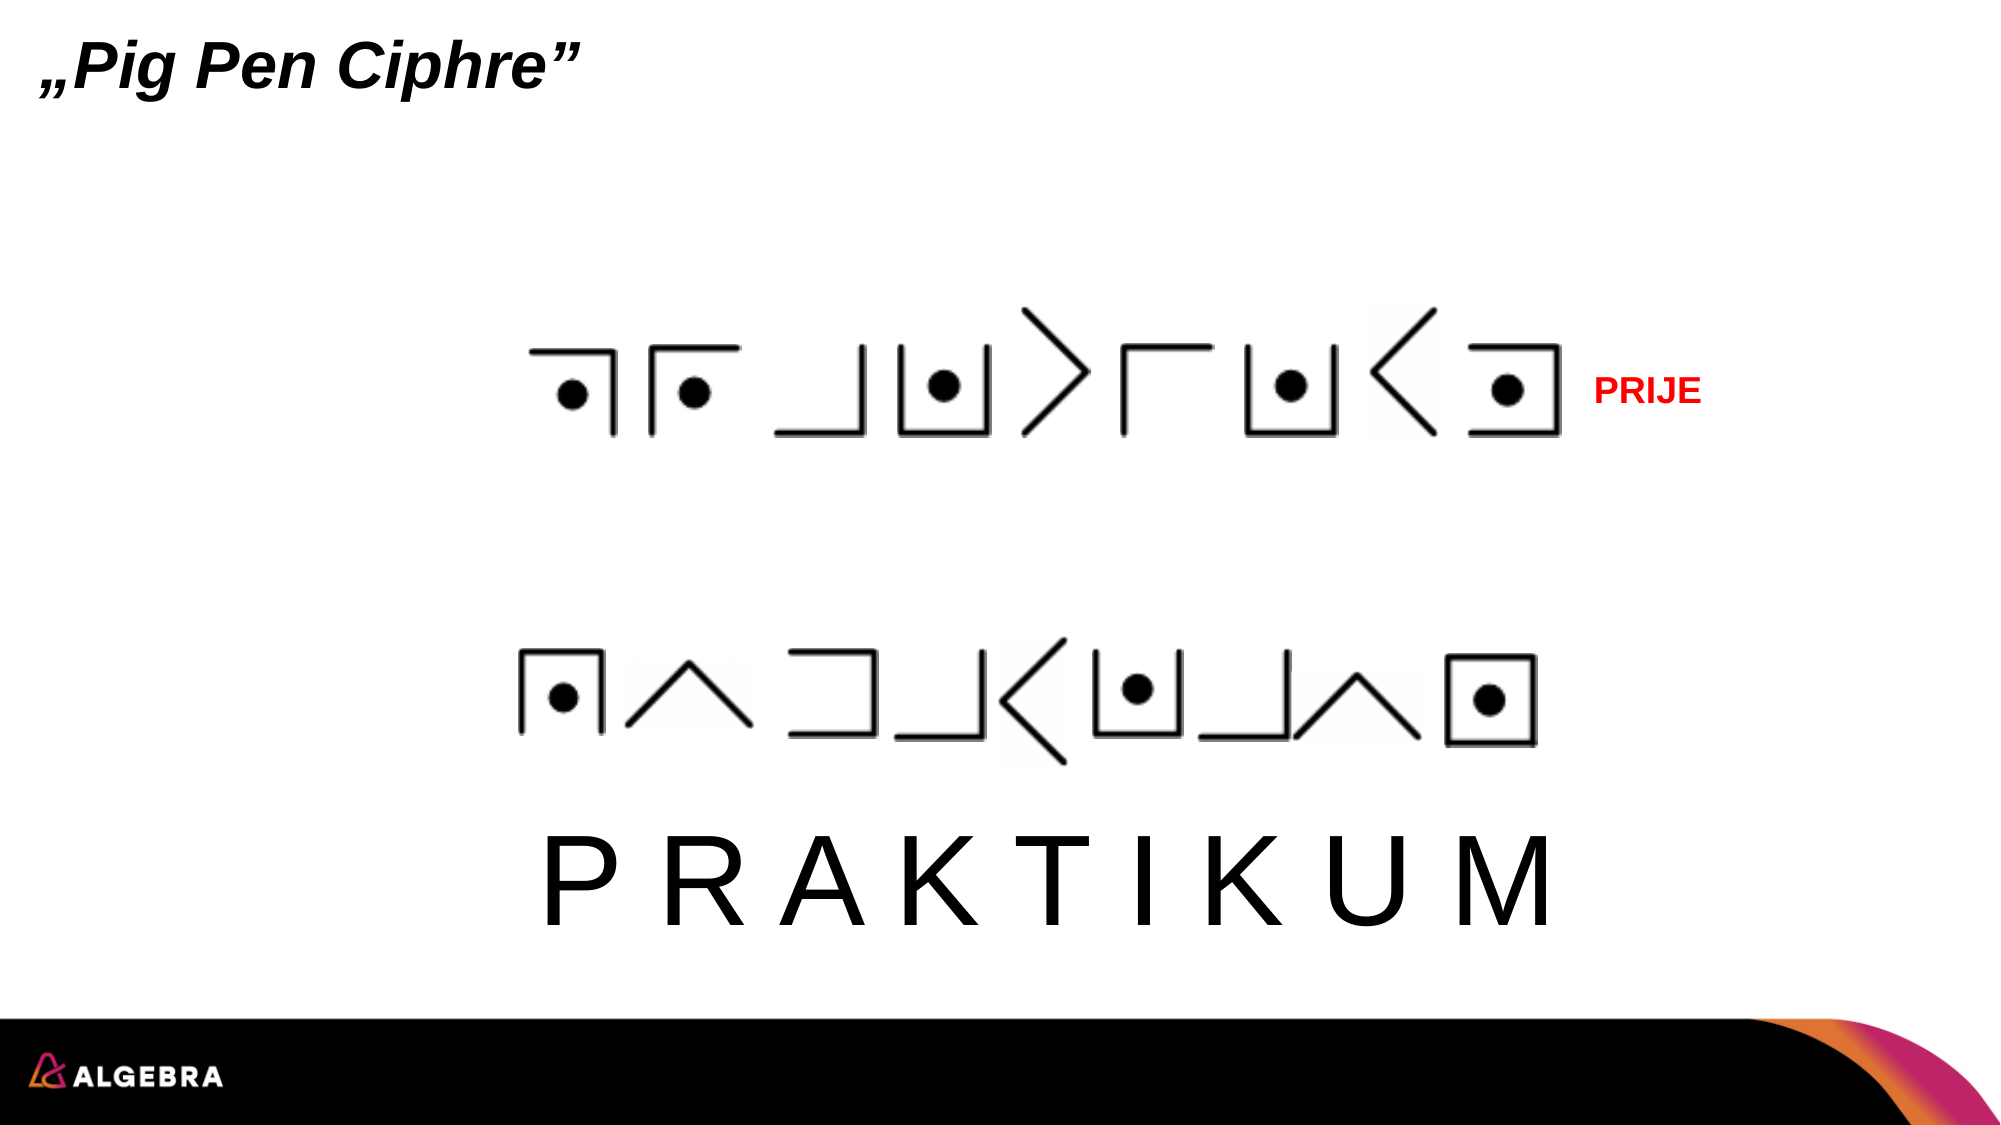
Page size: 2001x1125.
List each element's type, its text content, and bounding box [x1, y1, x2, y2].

picture [0, 0, 2001, 1125]
text_box PRIJE [1579, 358, 1718, 419]
text_box P R A K T I K U M [523, 788, 1574, 959]
title „Pig Pen Ciphre” [39, 23, 1989, 120]
